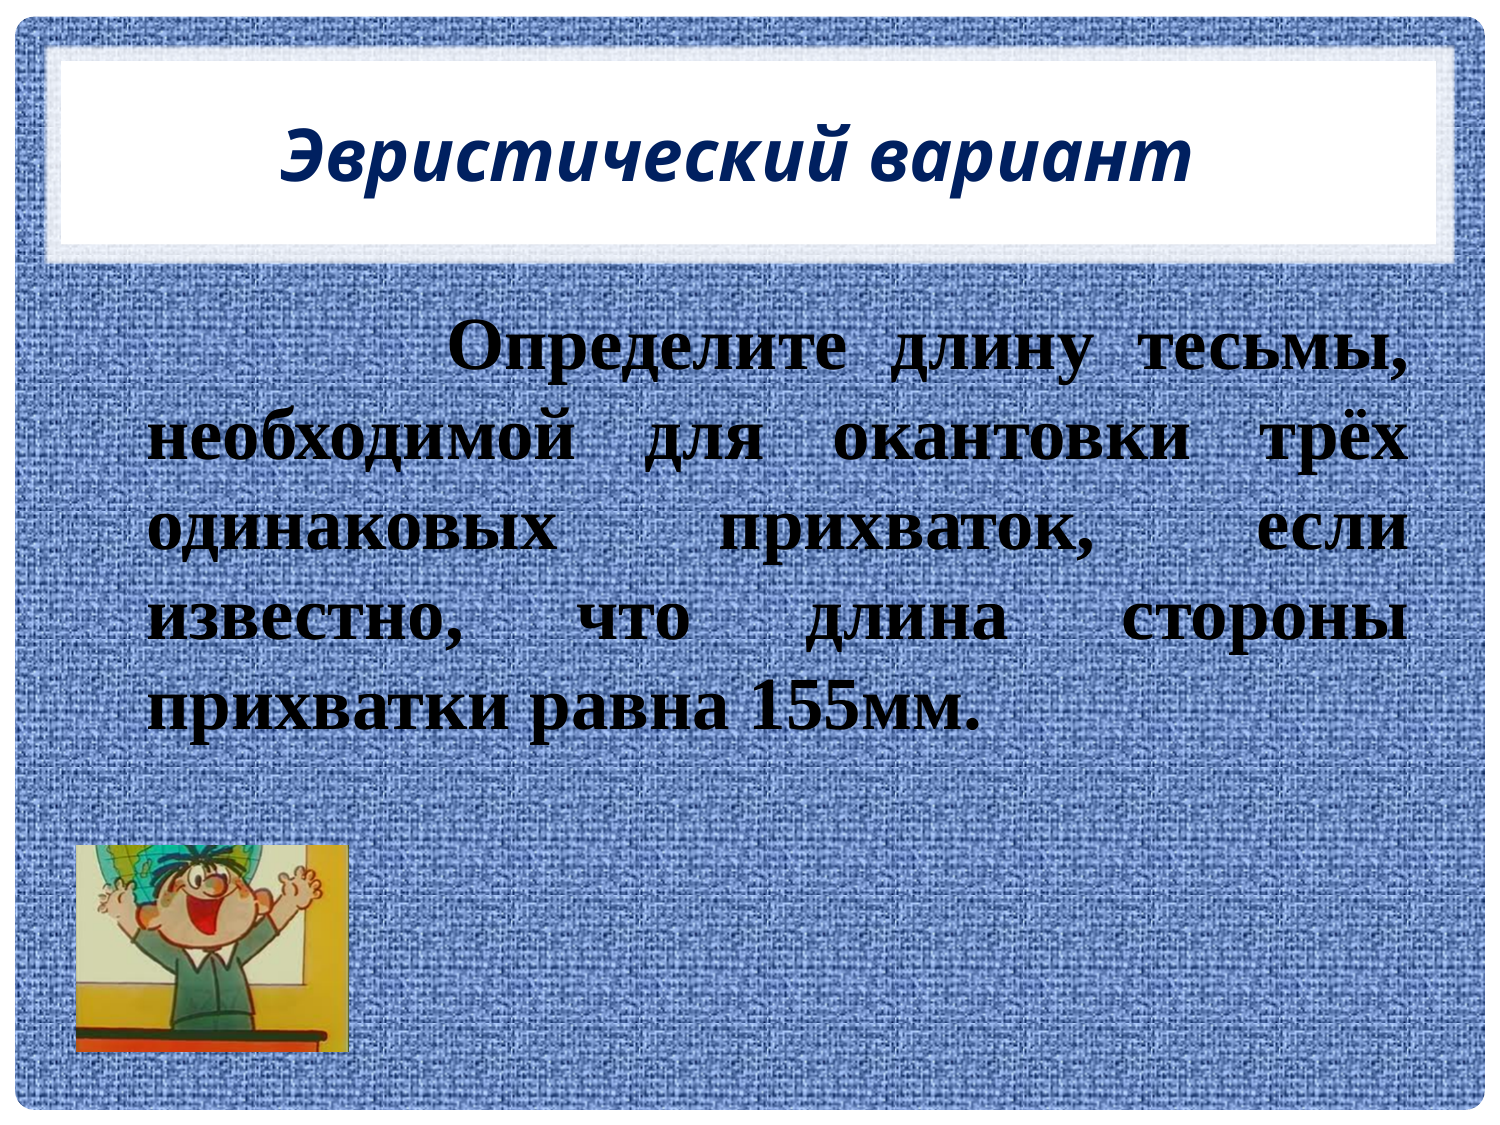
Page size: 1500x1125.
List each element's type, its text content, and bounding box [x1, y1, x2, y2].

picture [15, 16, 1485, 1110]
title Эвристический вариант [69, 66, 1425, 238]
list Определите длину тесьмы, необходимой для окантовки трёх одинаковых прихваток, если известно, что длина стороны прихватки равна 155мм. [74, 287, 1426, 1006]
